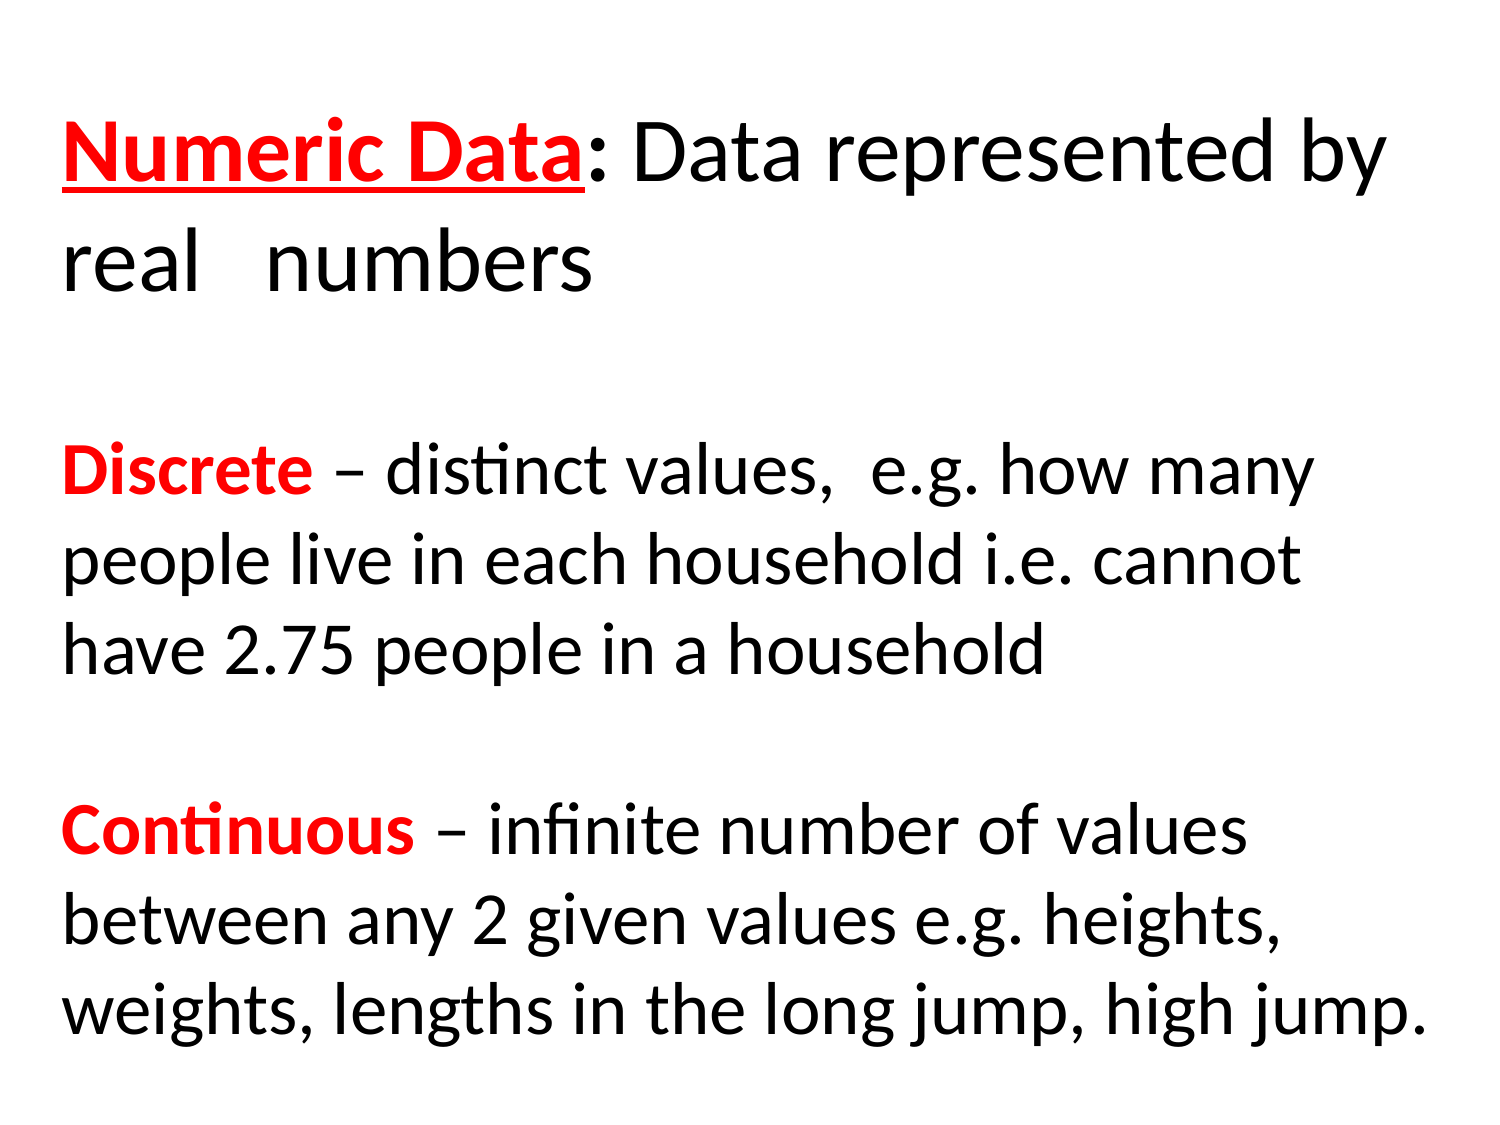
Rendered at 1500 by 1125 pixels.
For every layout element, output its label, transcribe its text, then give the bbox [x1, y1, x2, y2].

text_box Numeric Data: Data represented by real numbers Discrete – distinct values, e.g. how many people live in each household i.e. cannot have 2.75 people in a household Continuous – infinite number of values between any 2 given values e.g. heights, weights, lengths in the long jump, high jump. [46, 81, 1465, 1057]
